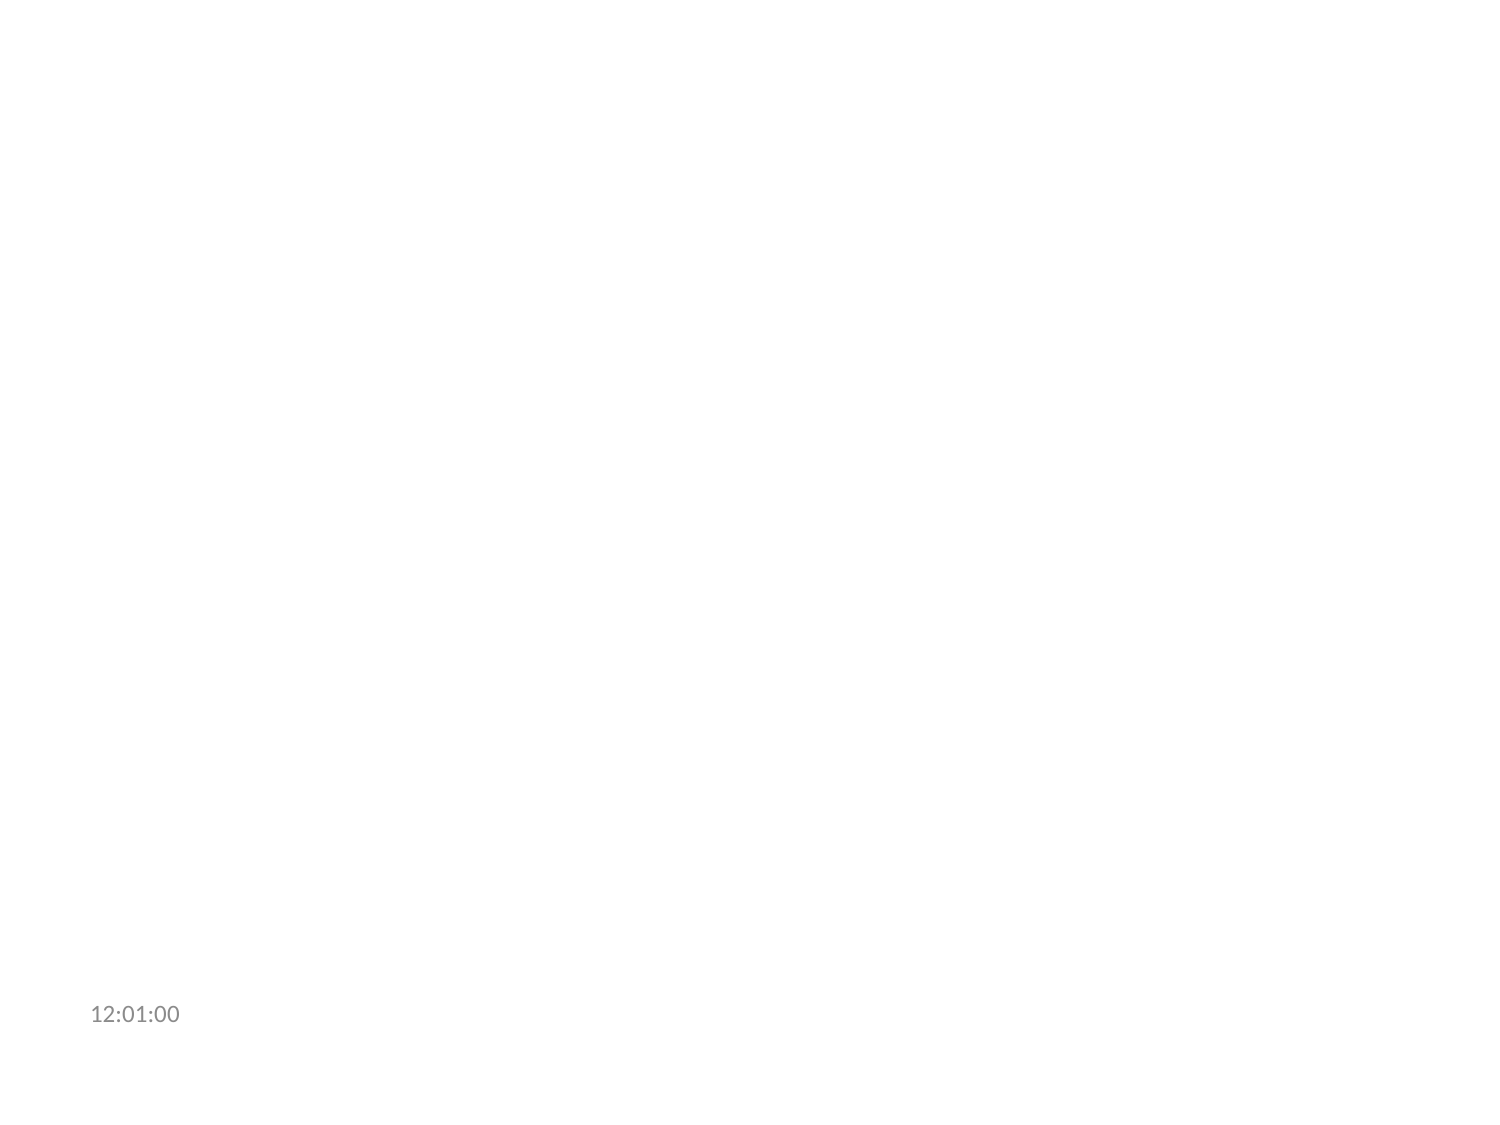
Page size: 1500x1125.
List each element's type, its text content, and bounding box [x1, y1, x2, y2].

text_box 15:35:09 [75, 982, 425, 1043]
